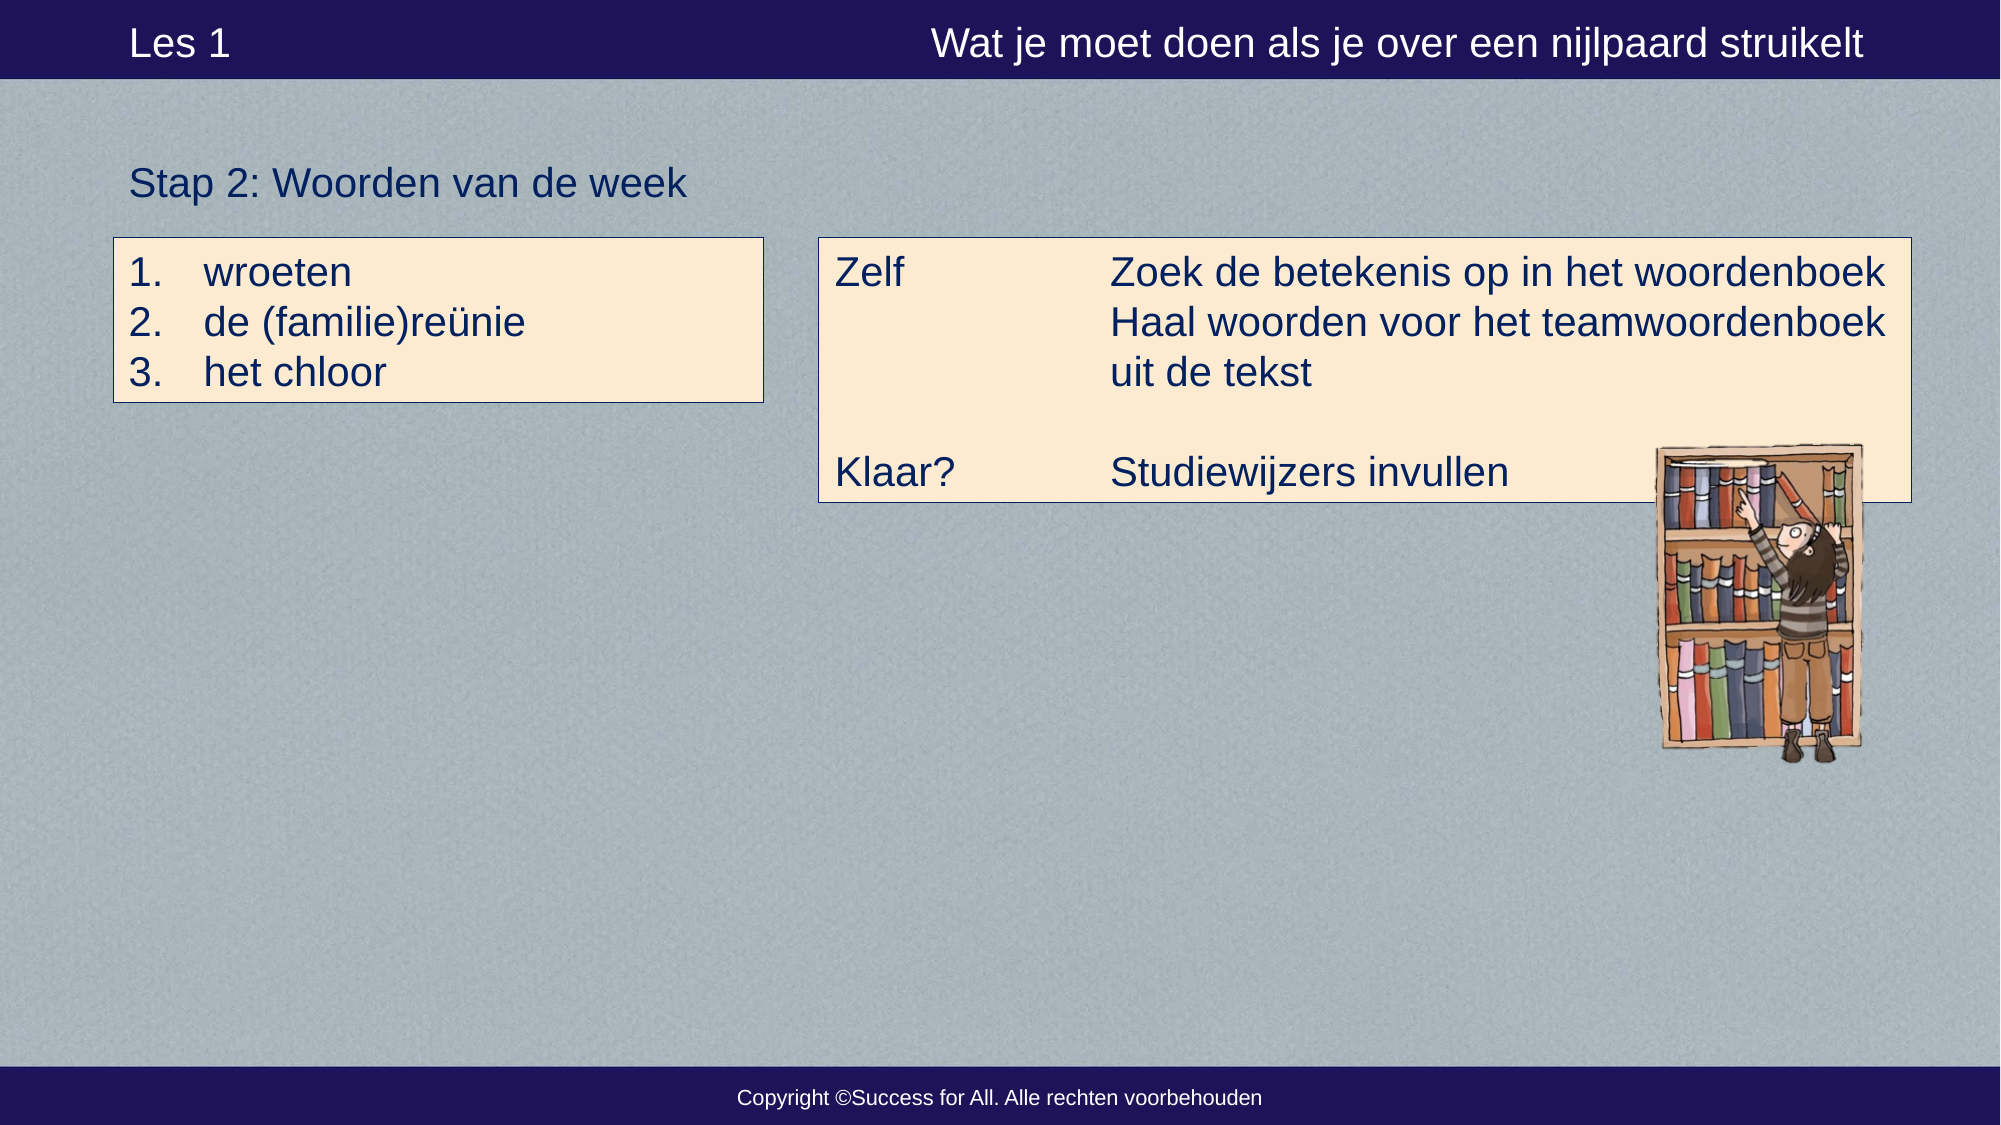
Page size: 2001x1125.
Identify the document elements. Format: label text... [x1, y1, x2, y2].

text_box Zelf Zoek de betekenis op in het woordenboek Haal woorden voor het teamwoordenboek uit de tekst Klaar? Studiewijzers invullen [818, 237, 1912, 503]
text_box Stap 2: Woorden van de week [113, 148, 1635, 214]
picture [0, 0, 2001, 1125]
text_box wroeten de (familie)reünie het chloor [113, 237, 764, 403]
text_box Copyright ©Success for All. Alle rechten voorbehouden [0, 1076, 2000, 1125]
text_box Les 1 [114, 8, 354, 73]
text_box Wat je moet doen als je over een nijlpaard struikelt [916, 8, 1886, 73]
